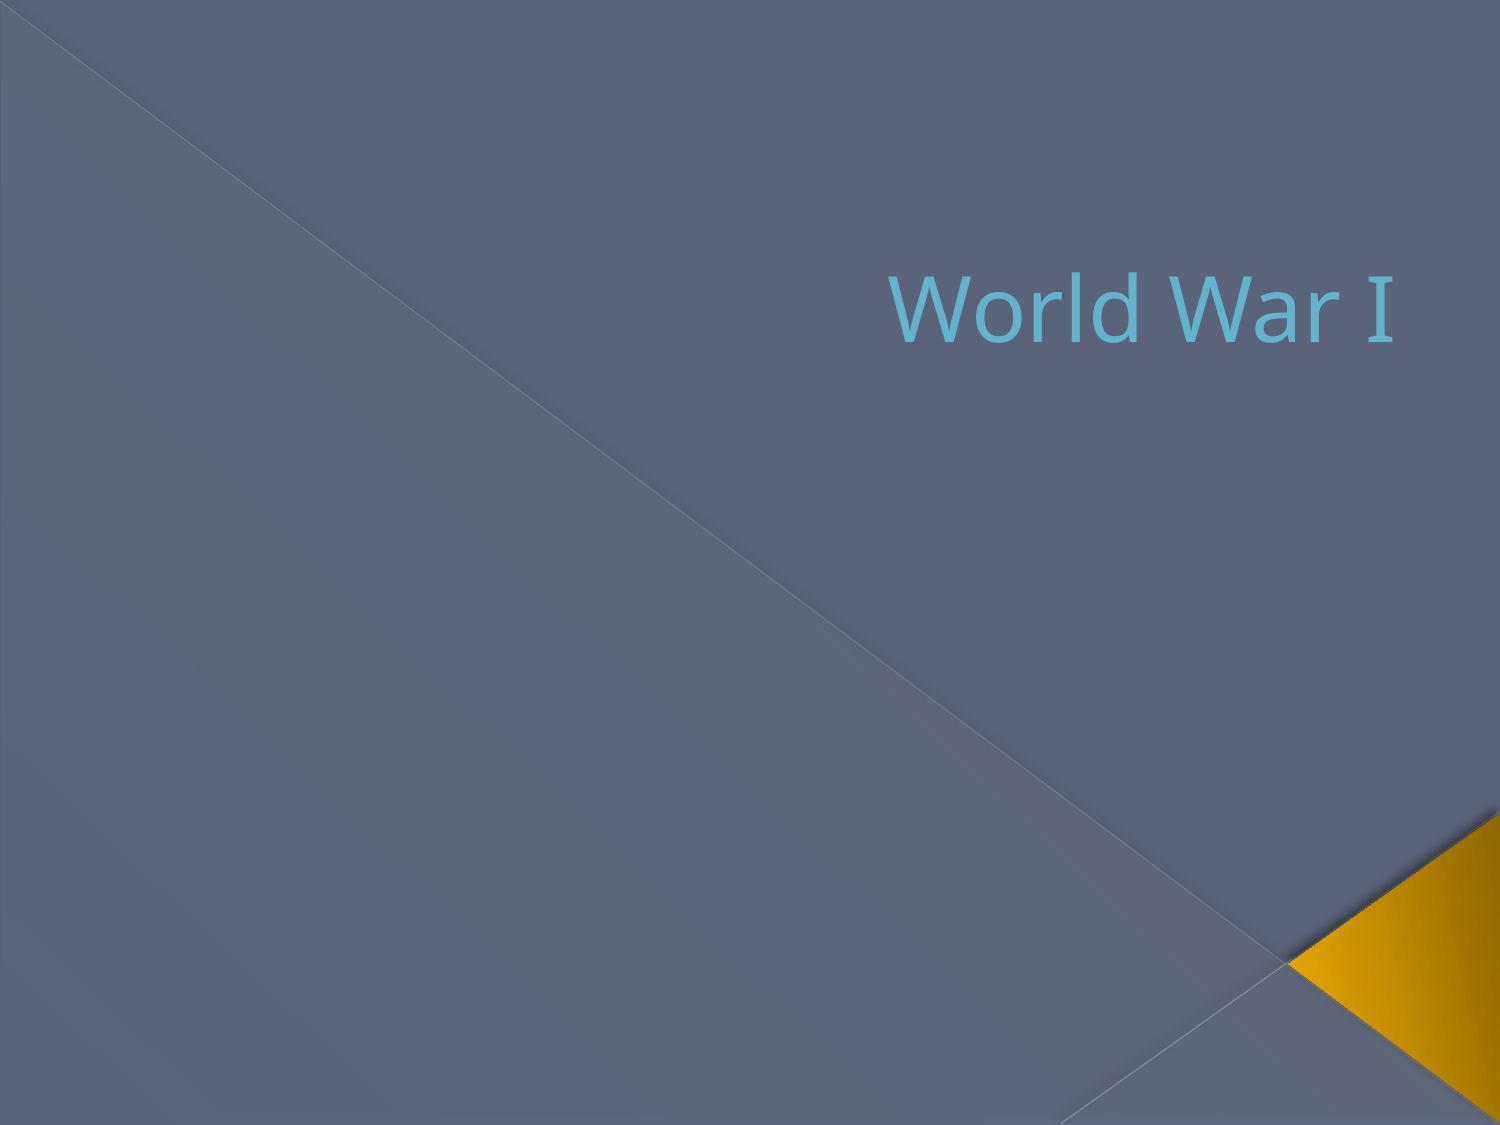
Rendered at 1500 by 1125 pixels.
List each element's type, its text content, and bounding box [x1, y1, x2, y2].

title World War I [88, 127, 1412, 369]
